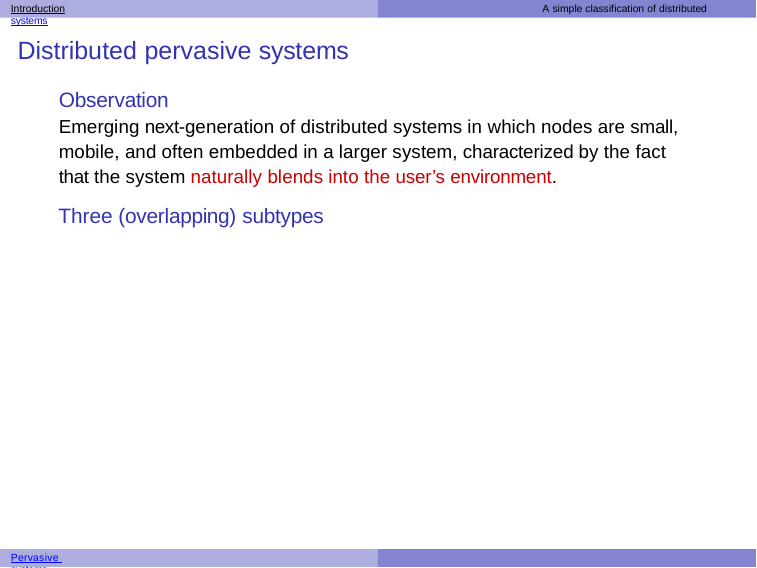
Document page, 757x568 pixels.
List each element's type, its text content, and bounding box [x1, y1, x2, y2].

text_box Introduction A simple classification of distributed systems [8, 0, 748, 27]
title Distributed pervasive systems [15, 32, 418, 130]
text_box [0, 548, 757, 568]
text_box Observation Emerging next-generation of distributed systems in which nodes are small, mobile, and often embedded in a larger system, characterized by the fact that the system naturally blends into the user’s environment. Three (overlapping) subtypes [56, 81, 699, 229]
